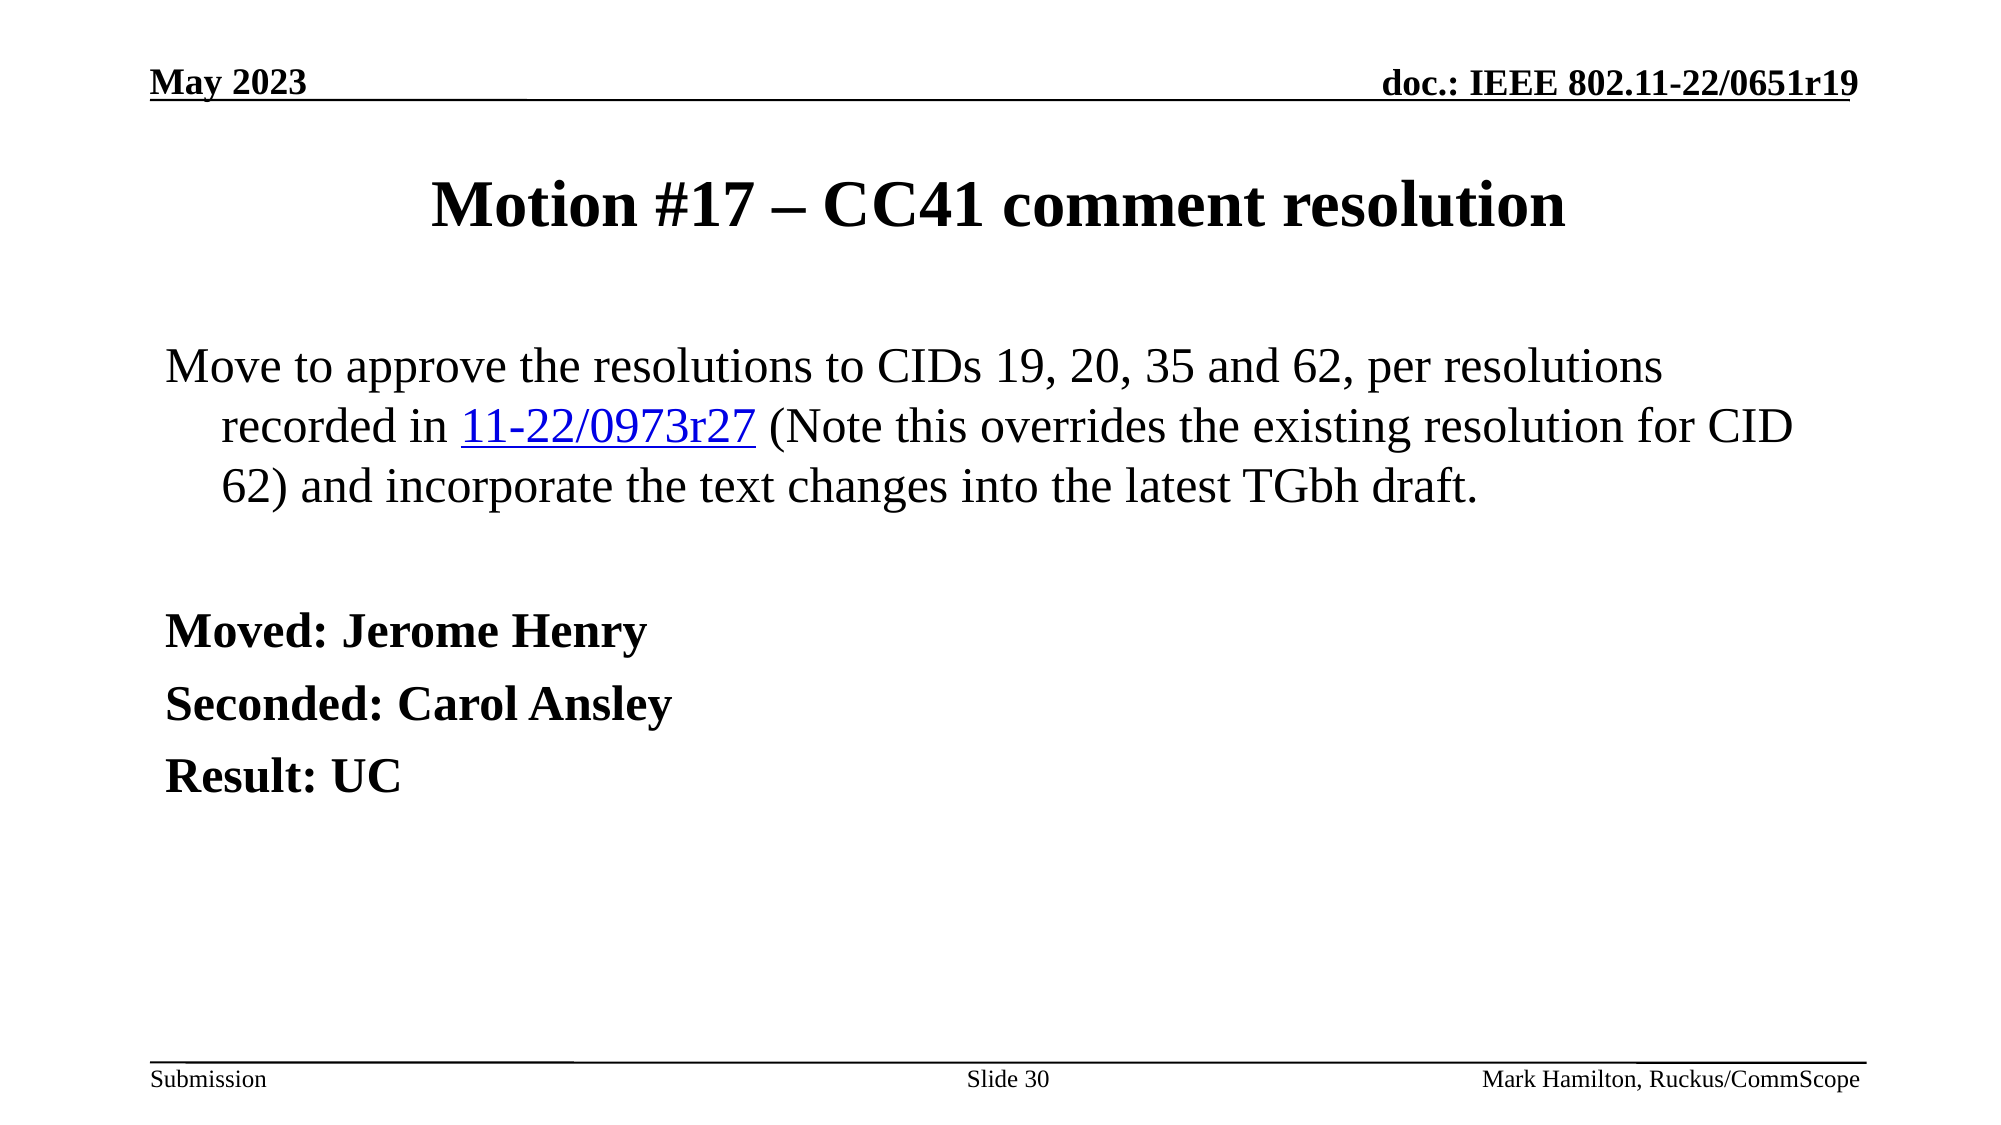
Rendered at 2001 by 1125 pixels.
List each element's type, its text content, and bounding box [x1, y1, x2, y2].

title Motion #17 – CC41 comment resolution [149, 112, 1850, 288]
slide_number Slide 30 [950, 1061, 1067, 1123]
list Move to approve the resolutions to CIDs 19, 20, 35 and 62, per resolutions recorded in 11-22/0973r27 (Note this overrides the existing resolution for CID 62) and incorporate the text changes into the latest TGbh draft. Moved: Jerome Henry Seconded: Carol Ansley Result: UC [149, 324, 1850, 1000]
